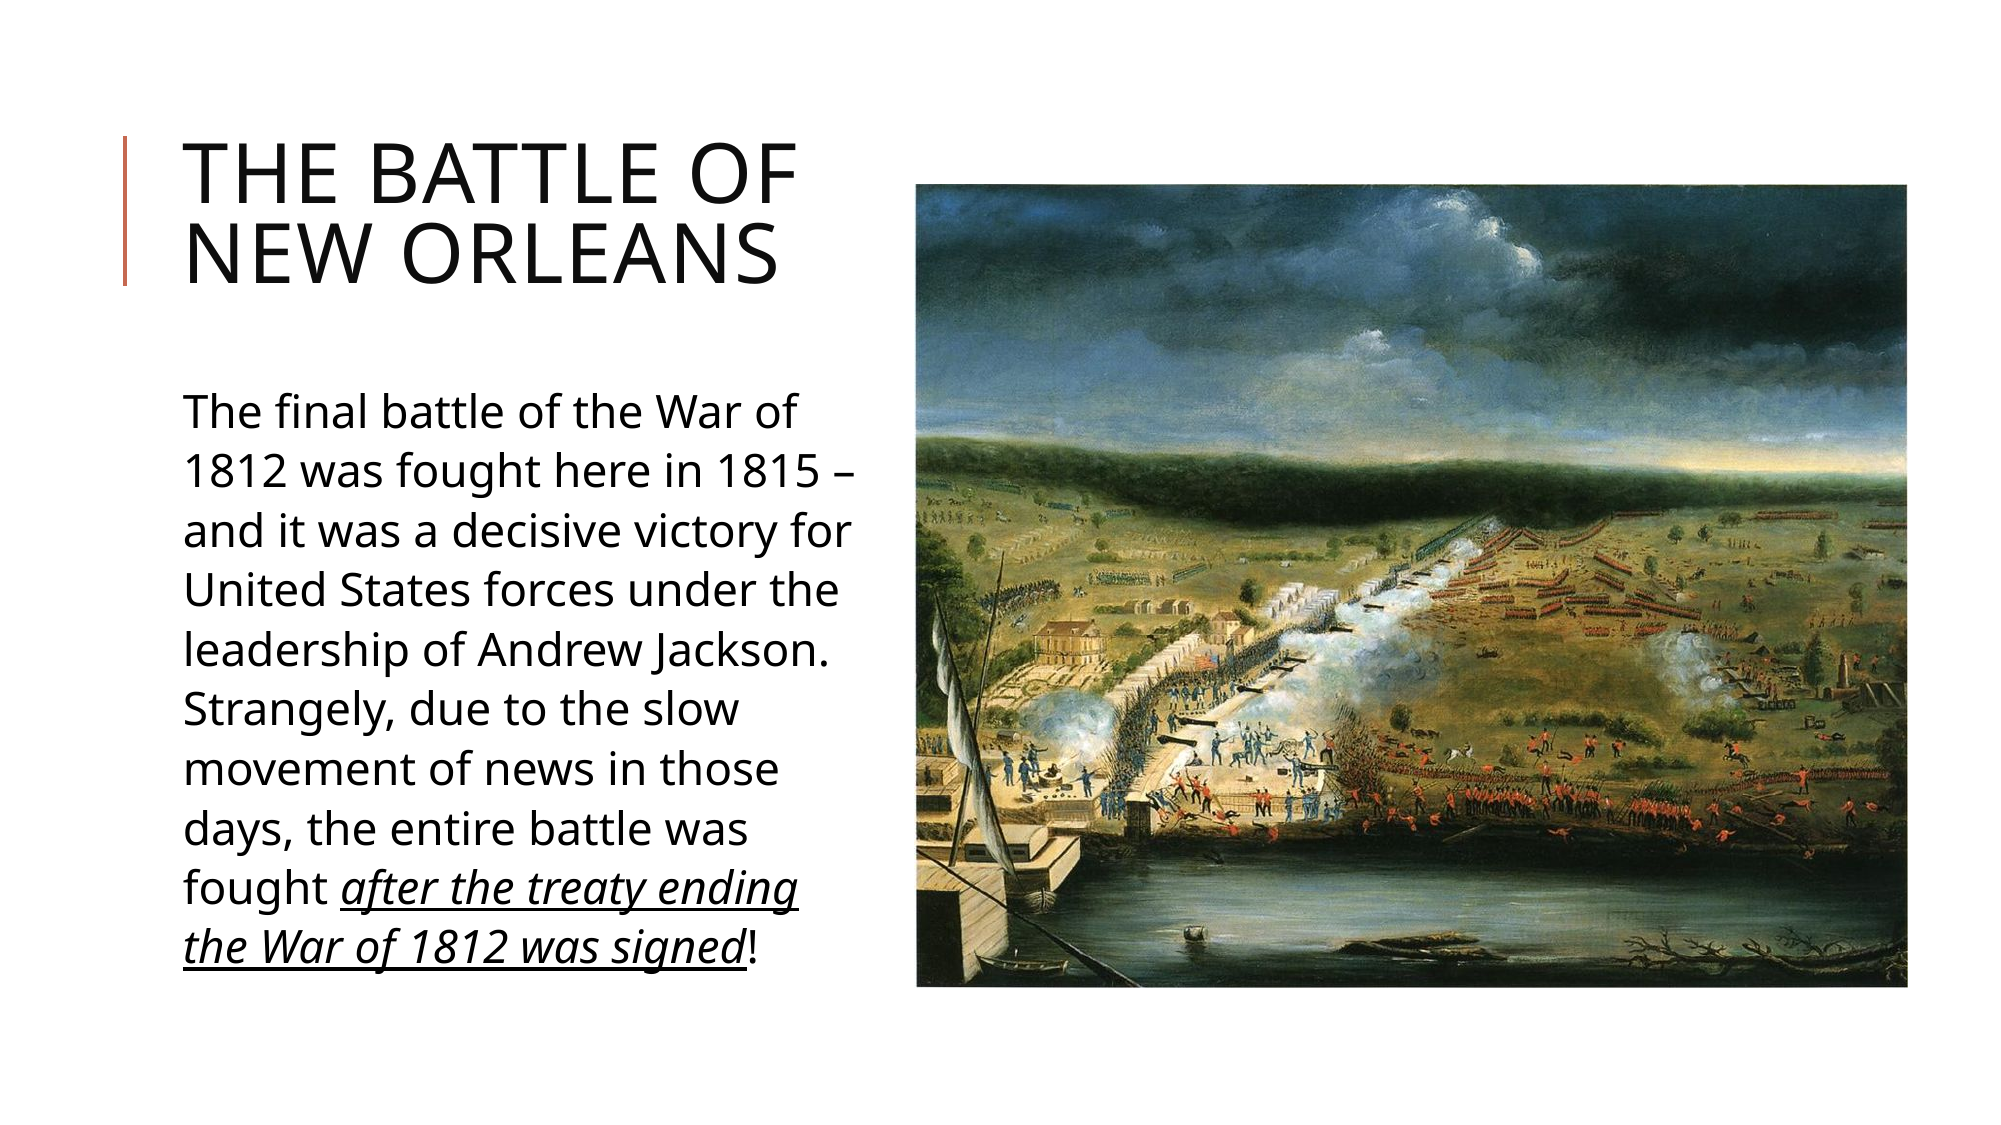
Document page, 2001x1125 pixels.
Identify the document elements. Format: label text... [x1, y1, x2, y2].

title The Battle of New Orleans [168, 77, 888, 363]
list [914, 183, 1908, 988]
list The final battle of the War of 1812 was fought here in 1815 – and it was a decisive victory for United States forces under the leadership of Andrew Jackson. Strangely, due to the slow movement of news in those days, the entire battle was fought after the treaty ending the War of 1812 was signed! [168, 370, 888, 988]
